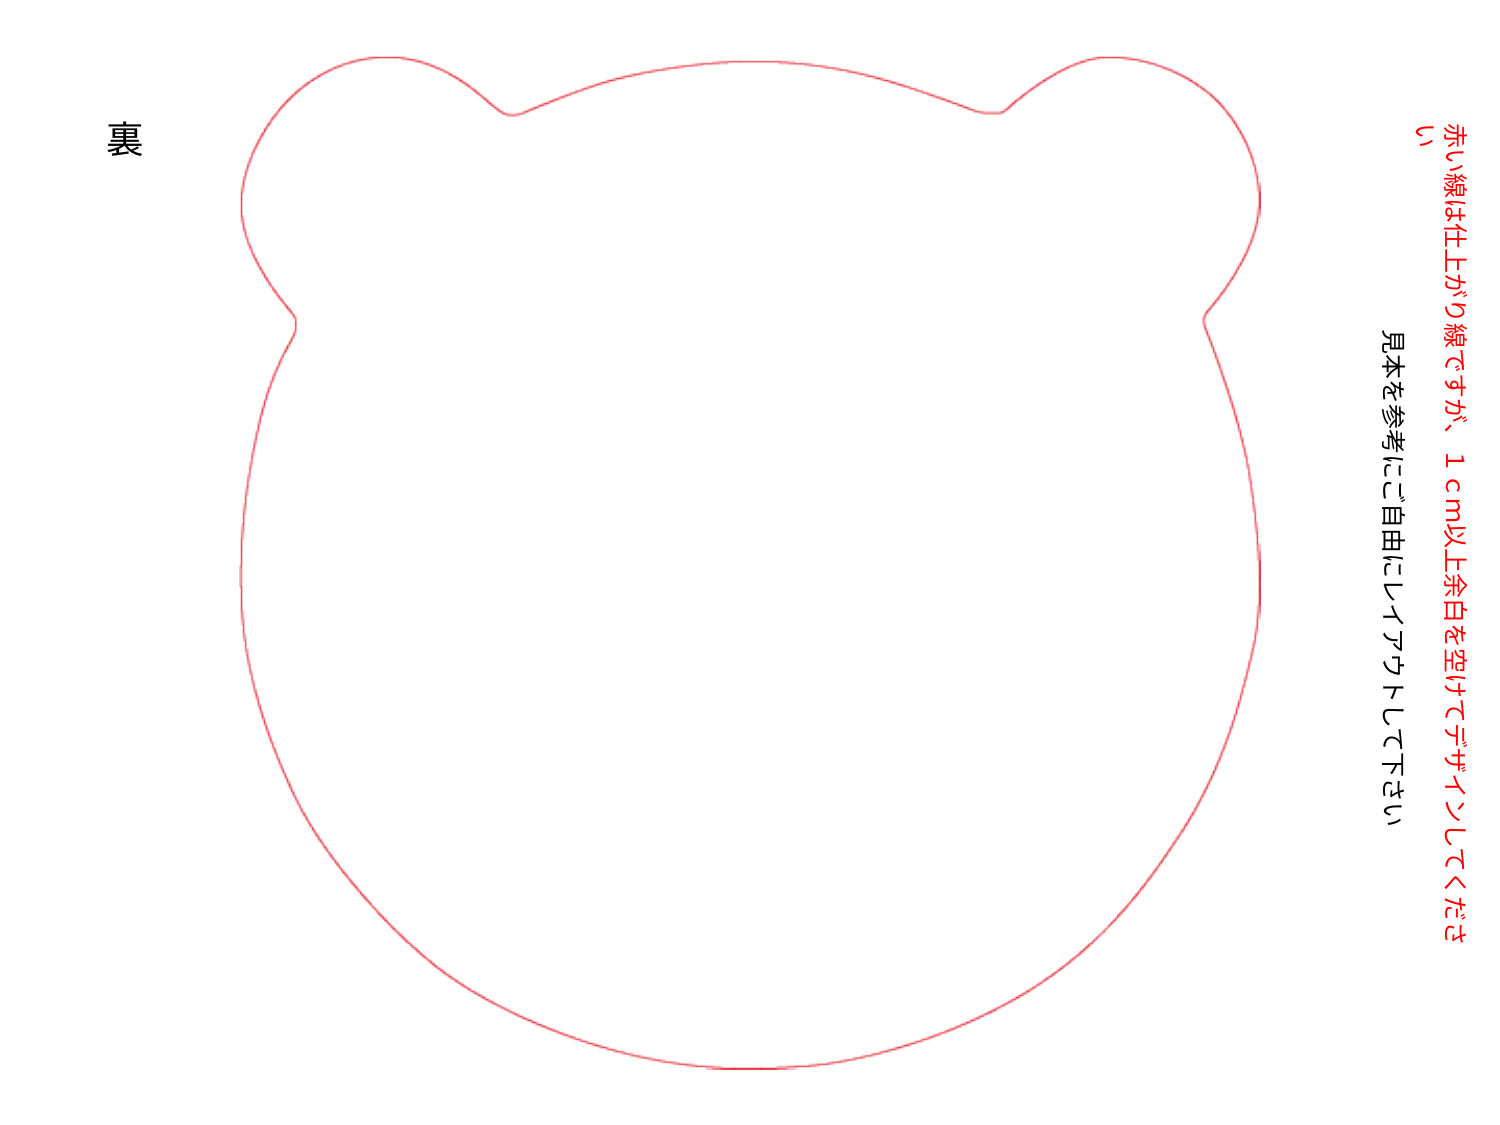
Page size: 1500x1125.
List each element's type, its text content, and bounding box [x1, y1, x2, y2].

picture [239, 54, 1261, 1070]
text_box 赤い線は仕上がり線ですが、１ｃｍ以上余白を空けてデザインしてください [1418, 108, 1480, 983]
text_box 見本を参考にご自由にレイアウトして下さい [1356, 314, 1418, 1125]
text_box 裏 [92, 108, 160, 169]
